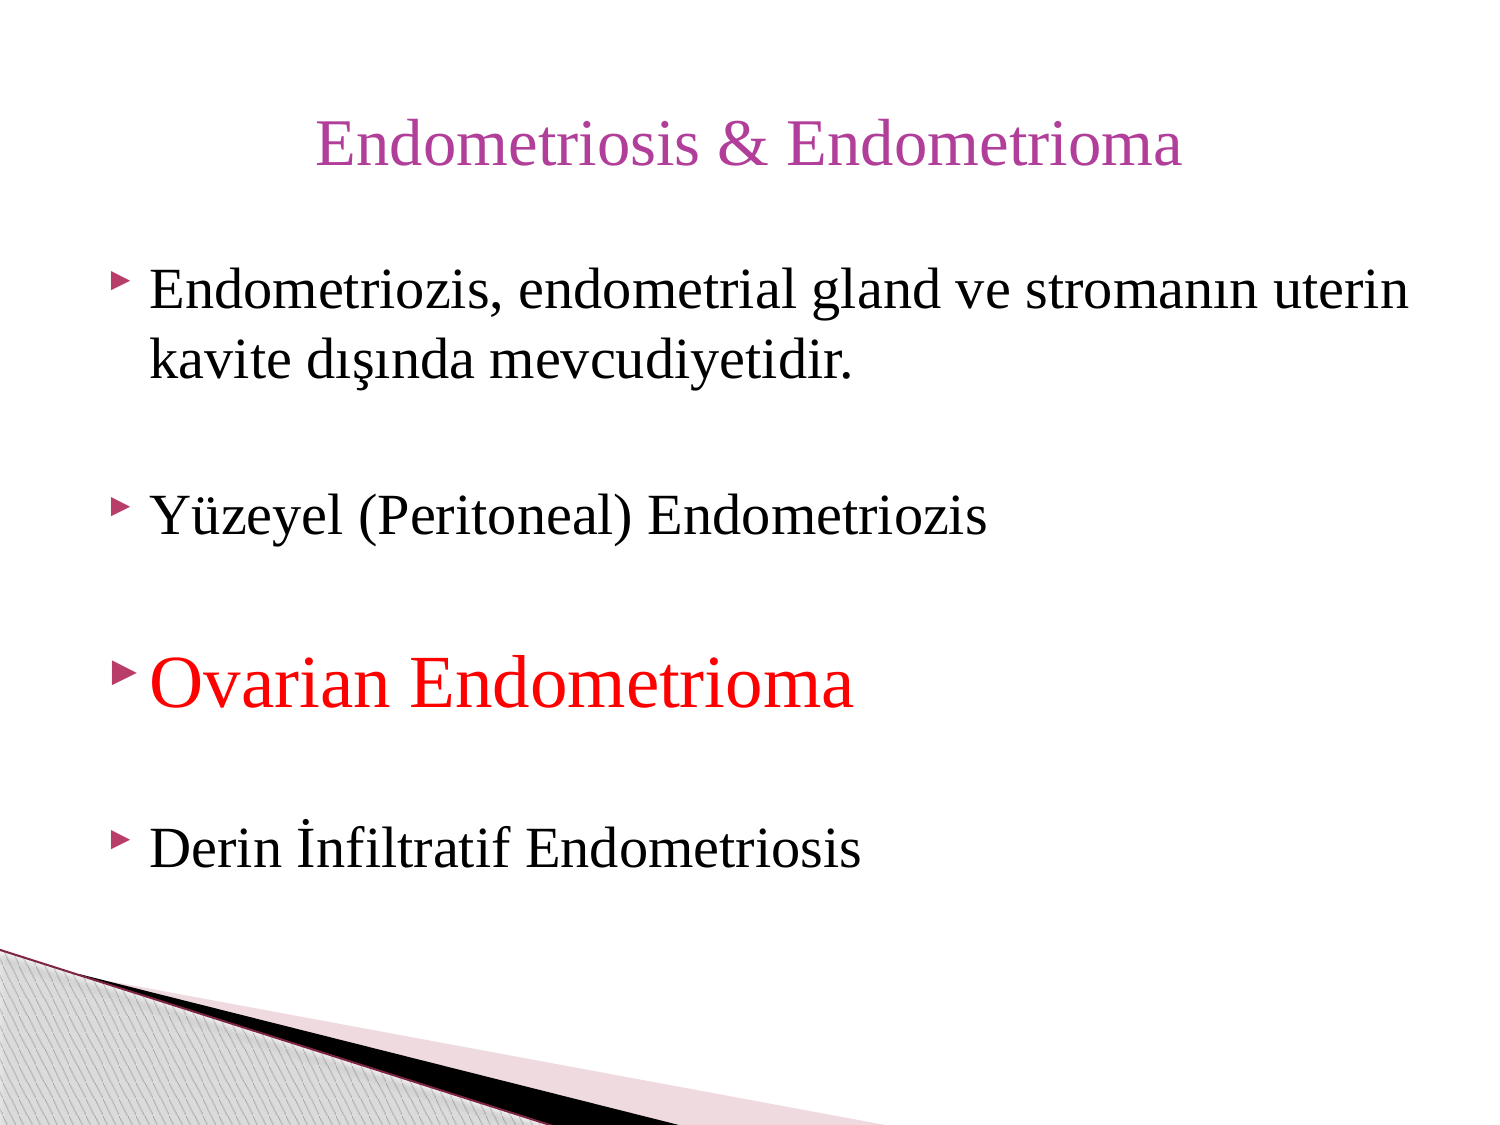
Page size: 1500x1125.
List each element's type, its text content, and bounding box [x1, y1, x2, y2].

title Endometriosis & Endometrioma [75, 45, 1425, 233]
list Endometriozis, endometrial gland ve stromanın uterin kavite dışında mevcudiyetidir. Yüzeyel (Peritoneal) Endometriozis Ovarian Endometrioma Derin İnfiltratif Endometriosis [75, 243, 1425, 986]
